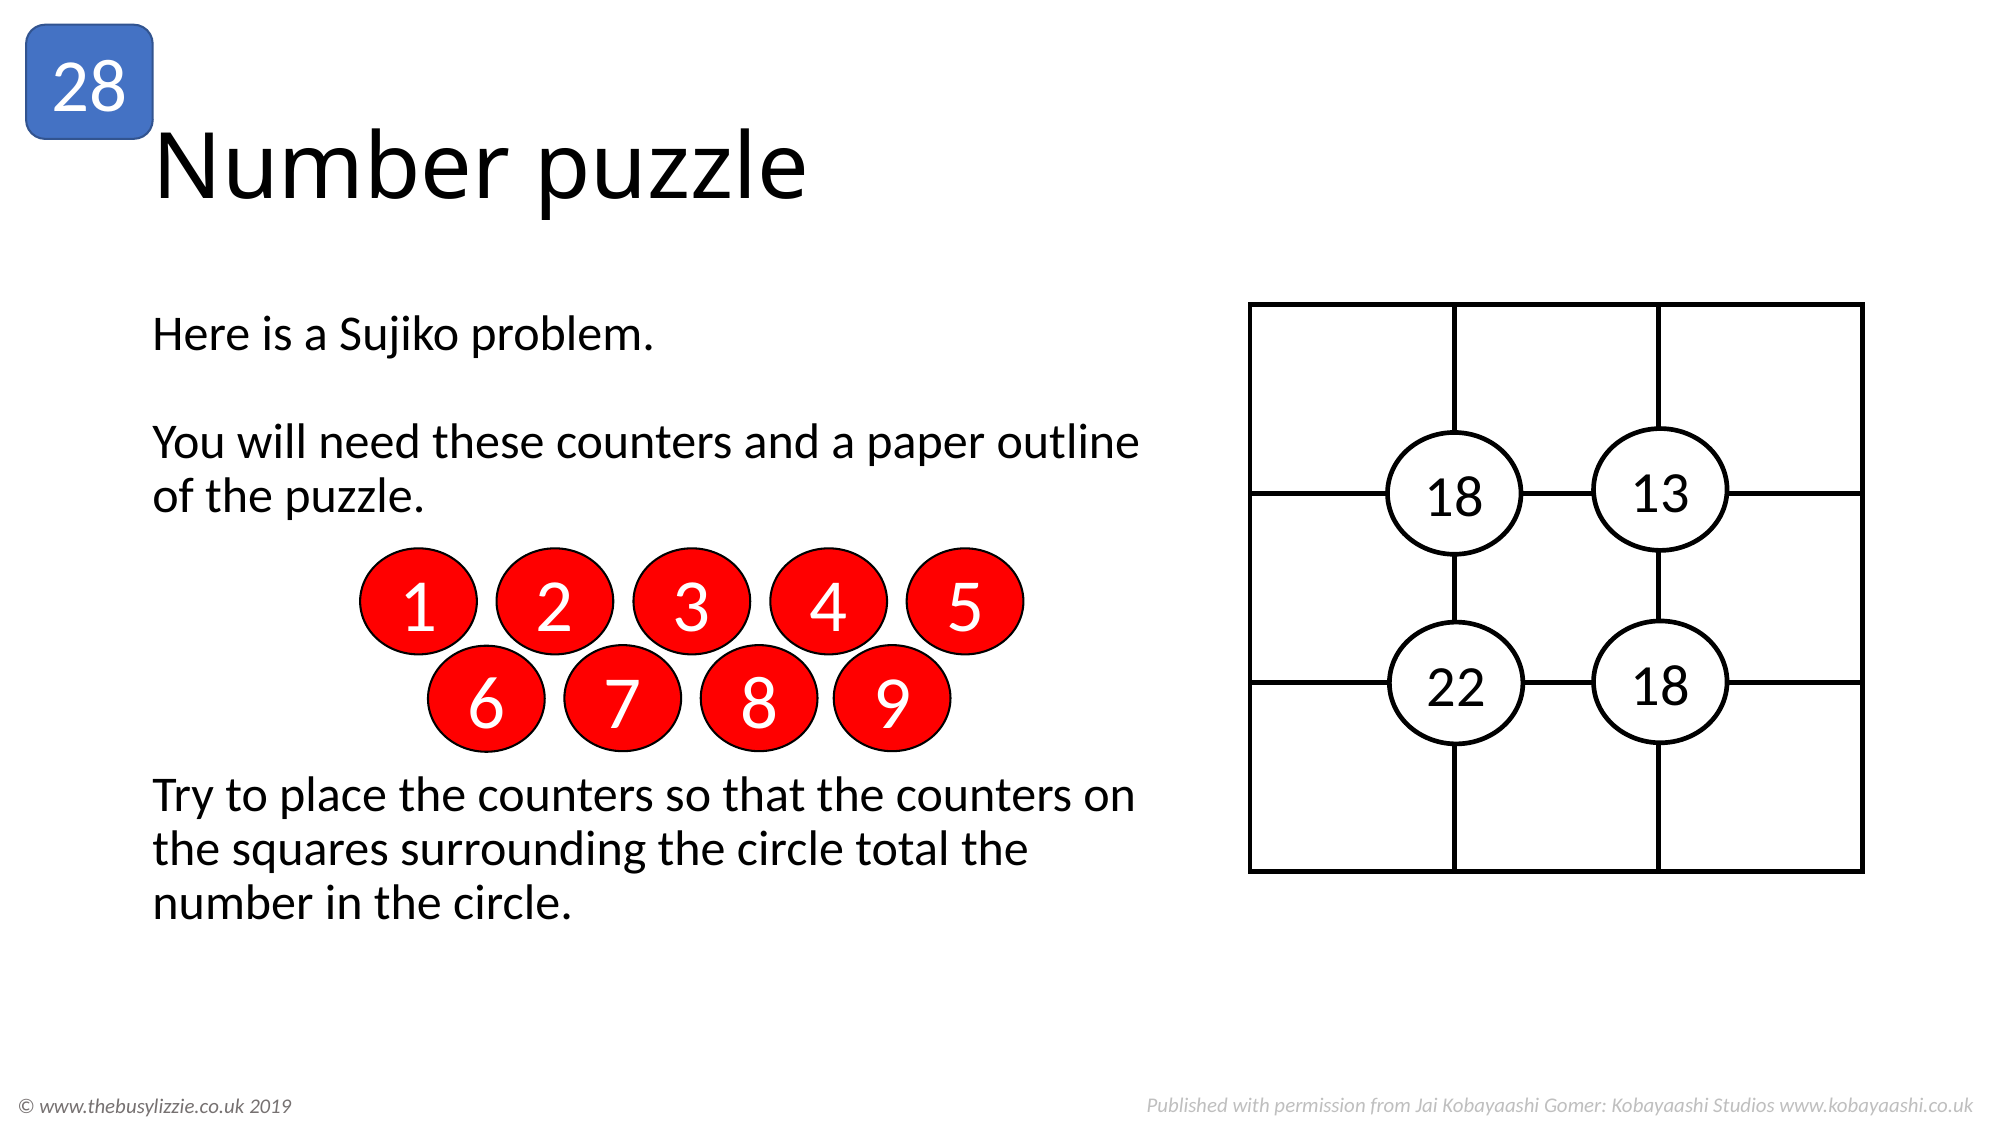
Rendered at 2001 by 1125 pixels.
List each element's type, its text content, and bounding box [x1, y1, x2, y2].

list Here is a Sujiko problem. You will need these counters and a paper outline of the puzzle. Try to place the counters so that the counters on the squares surrounding the circle total the number in the circle. [137, 299, 1186, 1049]
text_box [1250, 304, 1863, 872]
text_box © www.thebusylizzie.co.uk 2019 [2, 1085, 311, 1125]
text_box 28 [25, 23, 154, 140]
title Number puzzle [137, 59, 1863, 278]
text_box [360, 548, 1024, 752]
text_box Published with permission from Jai Kobayaashi Gomer: Kobayaashi Studios www.kobayaashi.co.uk [1131, 1084, 2000, 1125]
